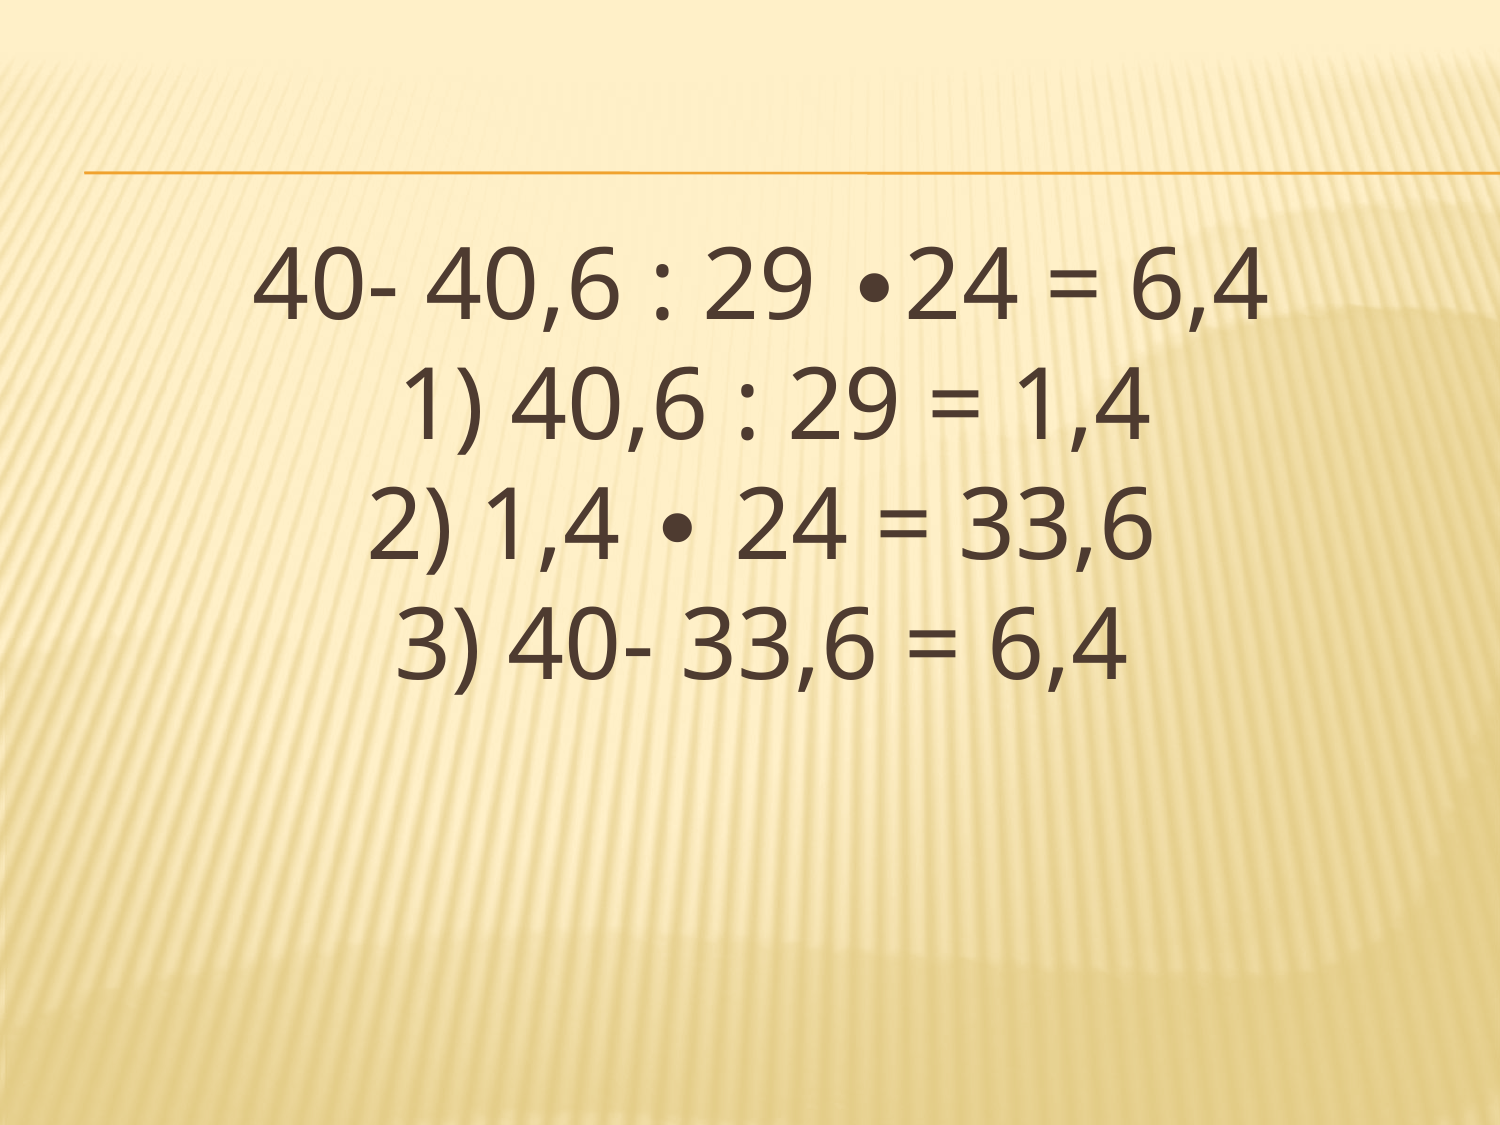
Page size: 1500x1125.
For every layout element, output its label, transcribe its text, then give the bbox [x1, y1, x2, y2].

title 40- 40,6 : 29 ∙24 = 6,4 1) 40,6 : 29 = 1,4 2) 1,4 ∙ 24 = 33,6 3) 40- 33,6 = 6,4 [49, 75, 1475, 844]
